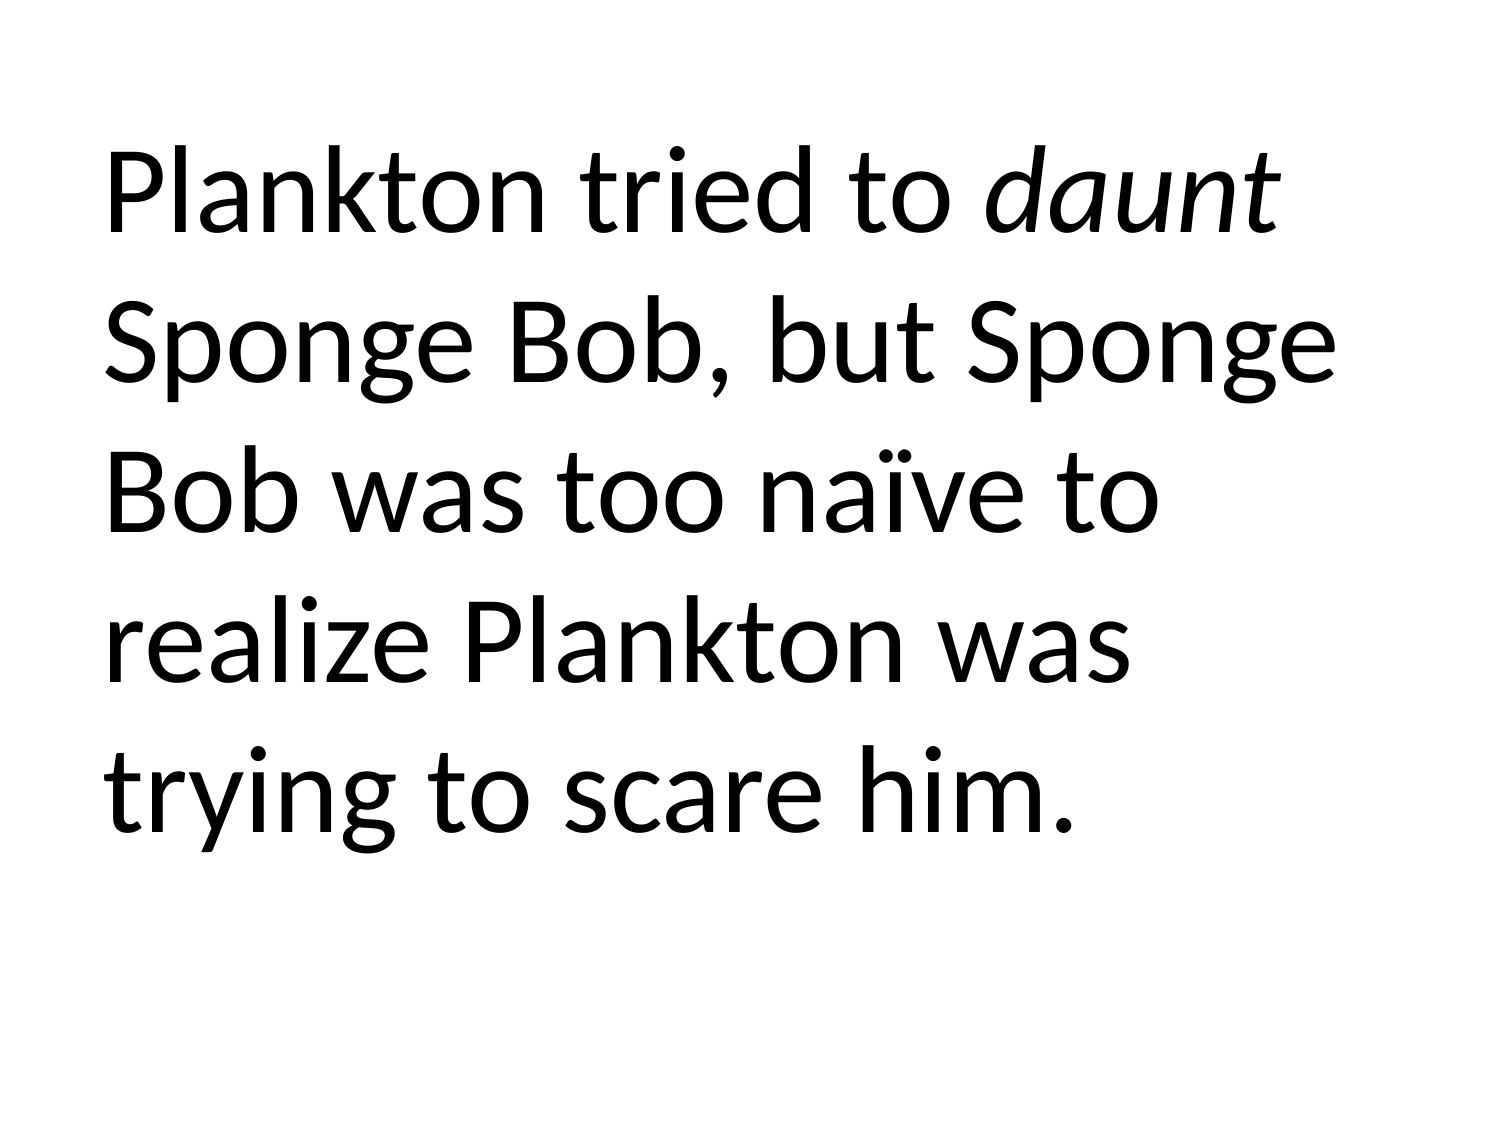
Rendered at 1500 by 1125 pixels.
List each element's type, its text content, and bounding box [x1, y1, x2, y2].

list Plankton tried to daunt Sponge Bob, but Sponge Bob was too naïve to realize Plankton was trying to scare him. [87, 99, 1438, 843]
